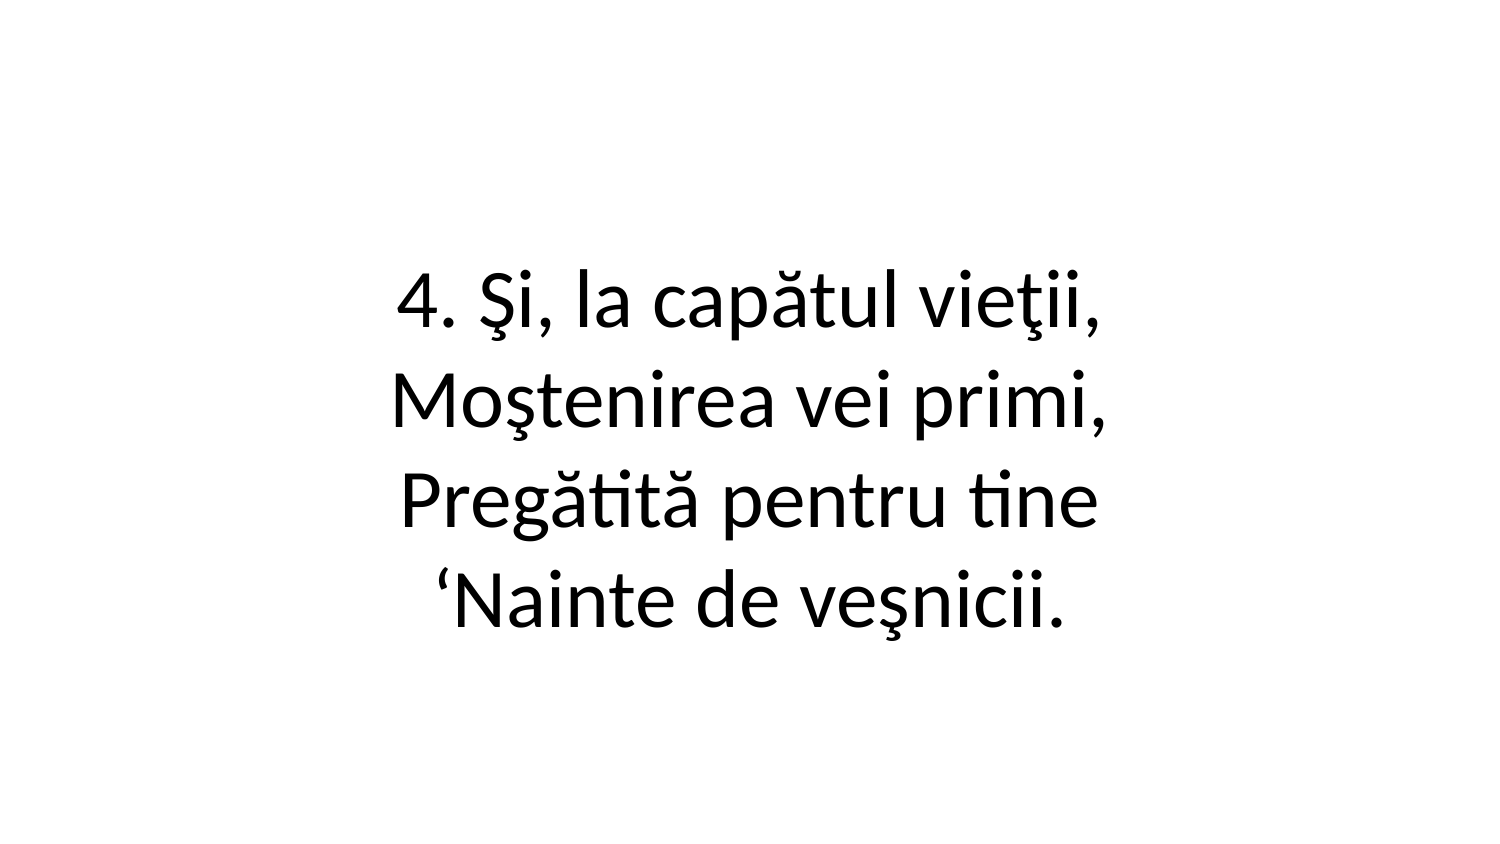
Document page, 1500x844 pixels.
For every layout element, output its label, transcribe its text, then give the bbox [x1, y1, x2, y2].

text_box 4. Şi, la capătul vieţii, Moştenirea vei primi, Pregătită pentru tine ‘Nainte de veşnicii. [374, 192, 1126, 652]
